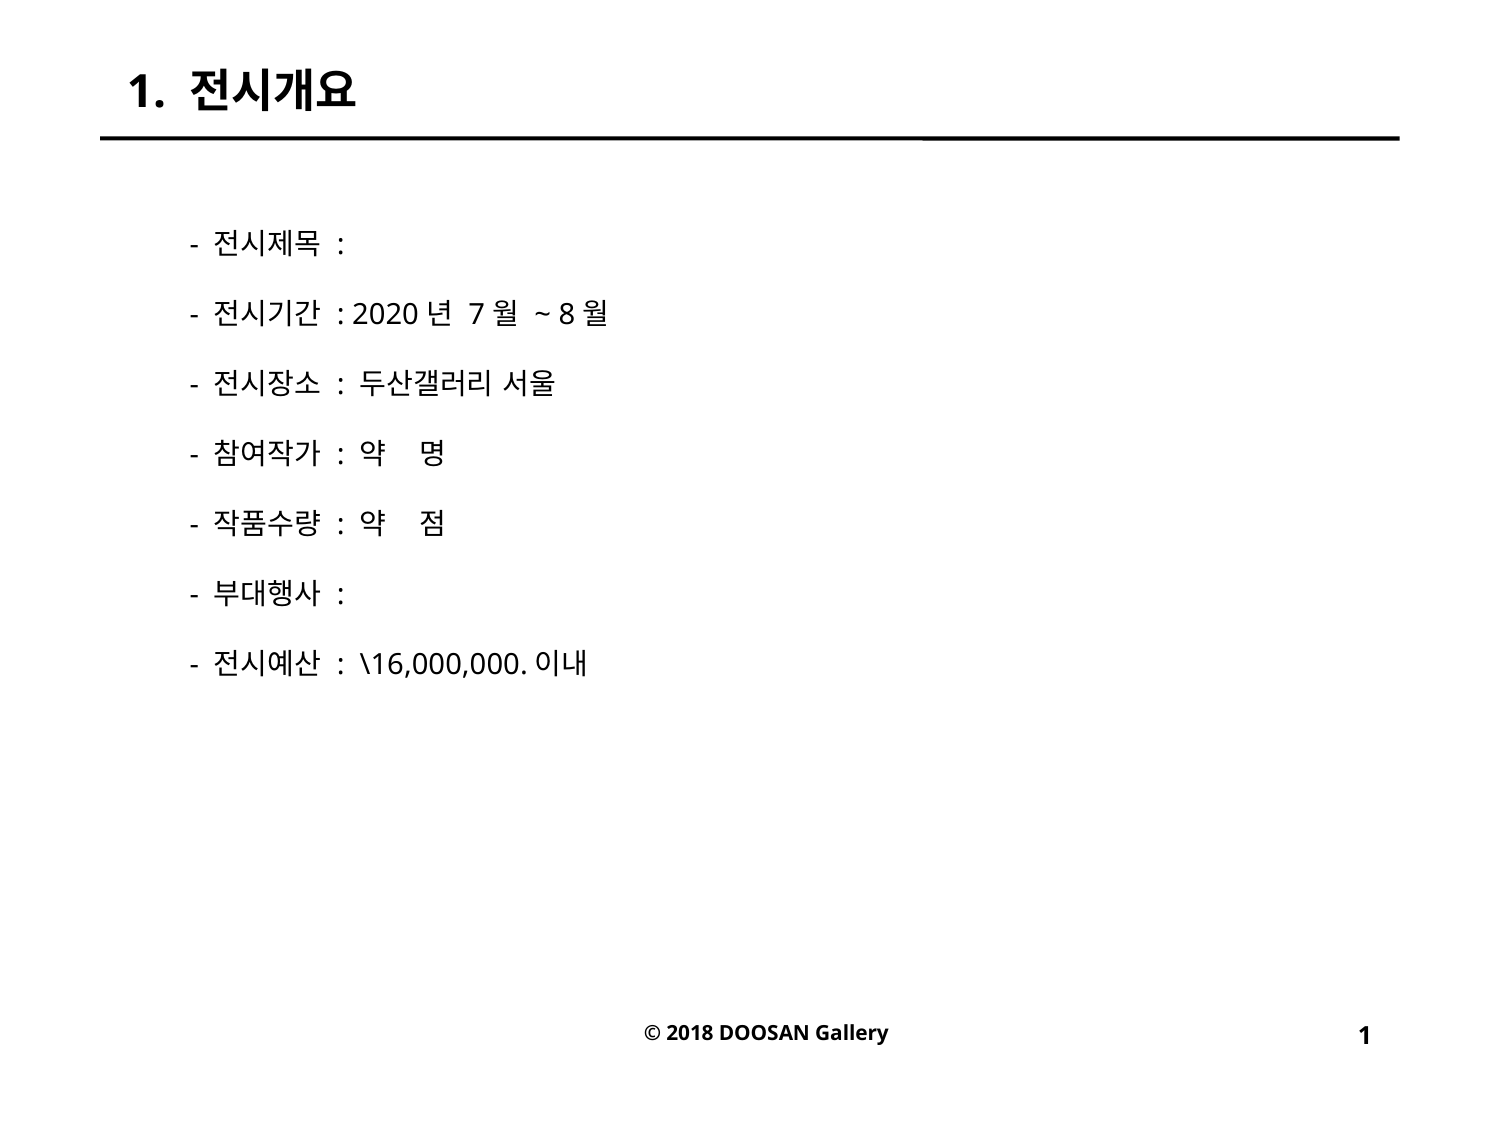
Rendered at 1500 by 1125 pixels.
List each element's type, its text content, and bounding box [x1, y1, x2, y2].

text_box 1 [1322, 1012, 1408, 1057]
text_box - 전시제목 : - 전시기간 : 2020년 7월 ~ 8월 - 전시장소 : 두산갤러리 서울 - 참여작가 : 약 명 - 작품수량 : 약 점 - 부대행사 : - 전시예산 : \16,000,000.이내 [174, 218, 1258, 688]
text_box 1. 전시개요 [112, 54, 1400, 125]
text_box © 2018 DOOSAN Gallery [561, 1012, 972, 1053]
